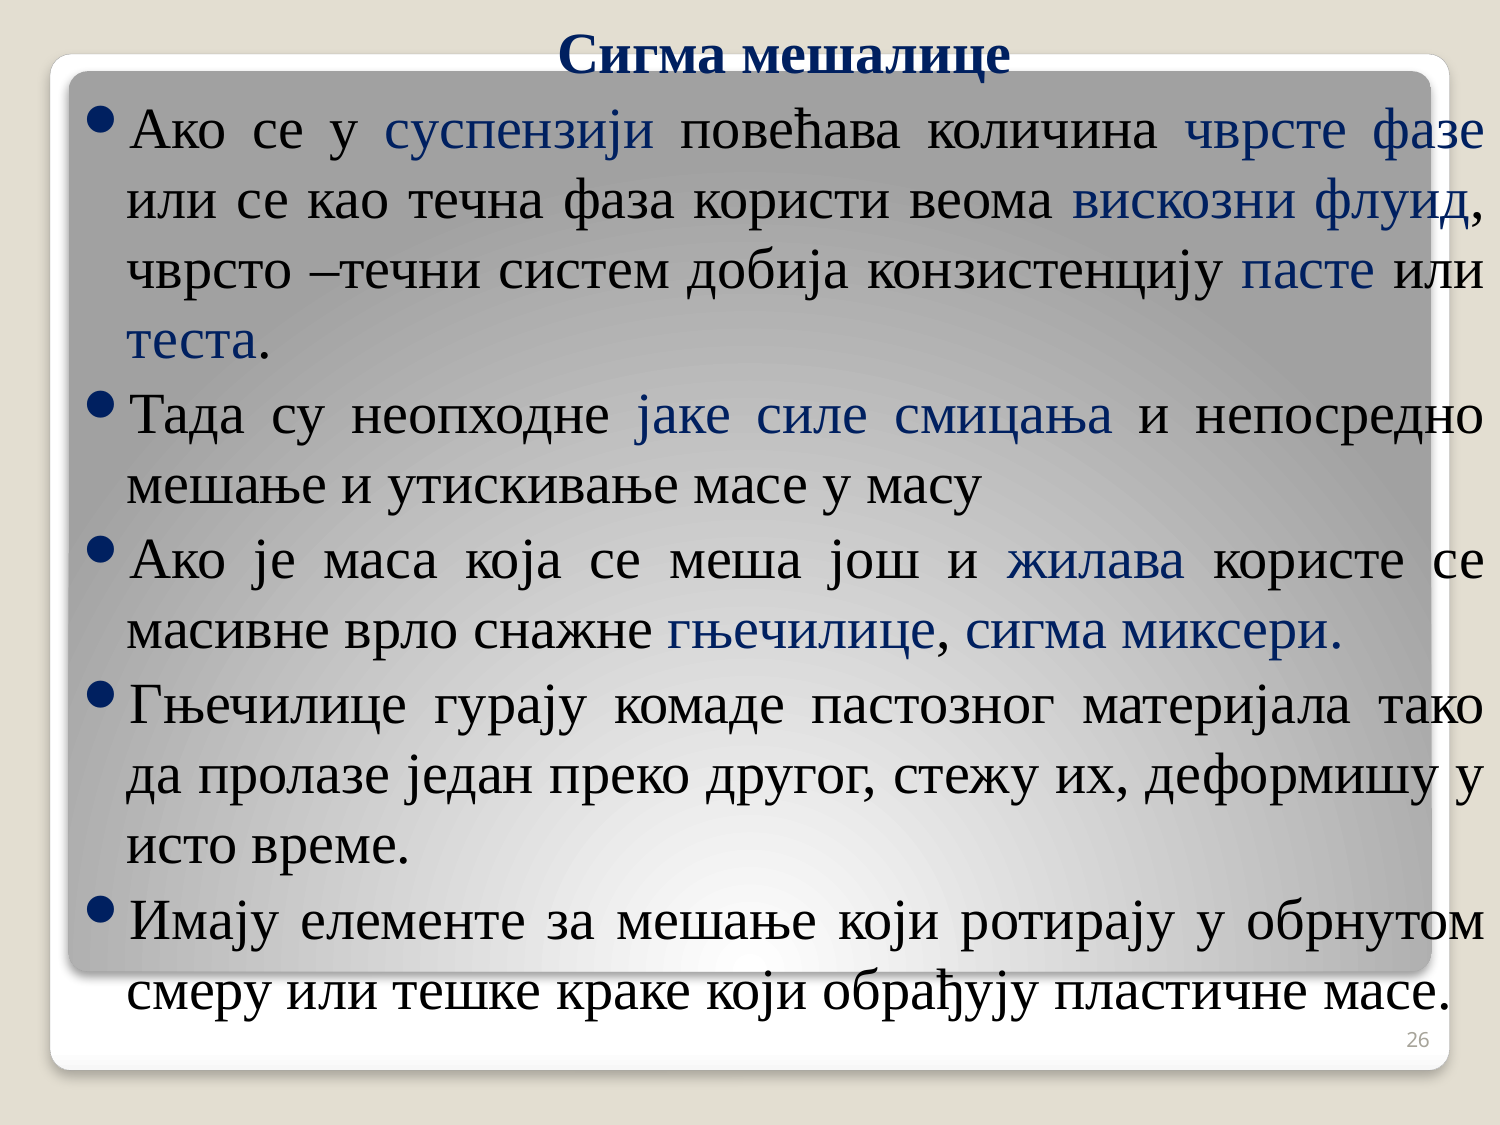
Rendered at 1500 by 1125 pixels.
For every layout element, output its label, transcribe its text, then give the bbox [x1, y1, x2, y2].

slide_number 26 [1369, 1002, 1445, 1063]
list Сигма мешалице Ако се у суспензији повећава количина чврсте фазе или се као течна фаза користи веома вискозни флуид, чврсто –течни систем добија конзистенцију пасте или теста. Тада су неопходне јаке силе смицања и непосредно мешање и утискивање масе у масу Ако је маса која се меша још и жилава користе се масивне врло снажне гњечилице, сигма миксери. Гњечилице гурају комаде пастозног материјала тако да пролазе један преко другог, стежу их, деформишу у исто време. Имају елементе за мешање који ротирају у обрнутом смеру или тешке краке који обрађују пластичне масе. [53, 0, 1500, 1094]
